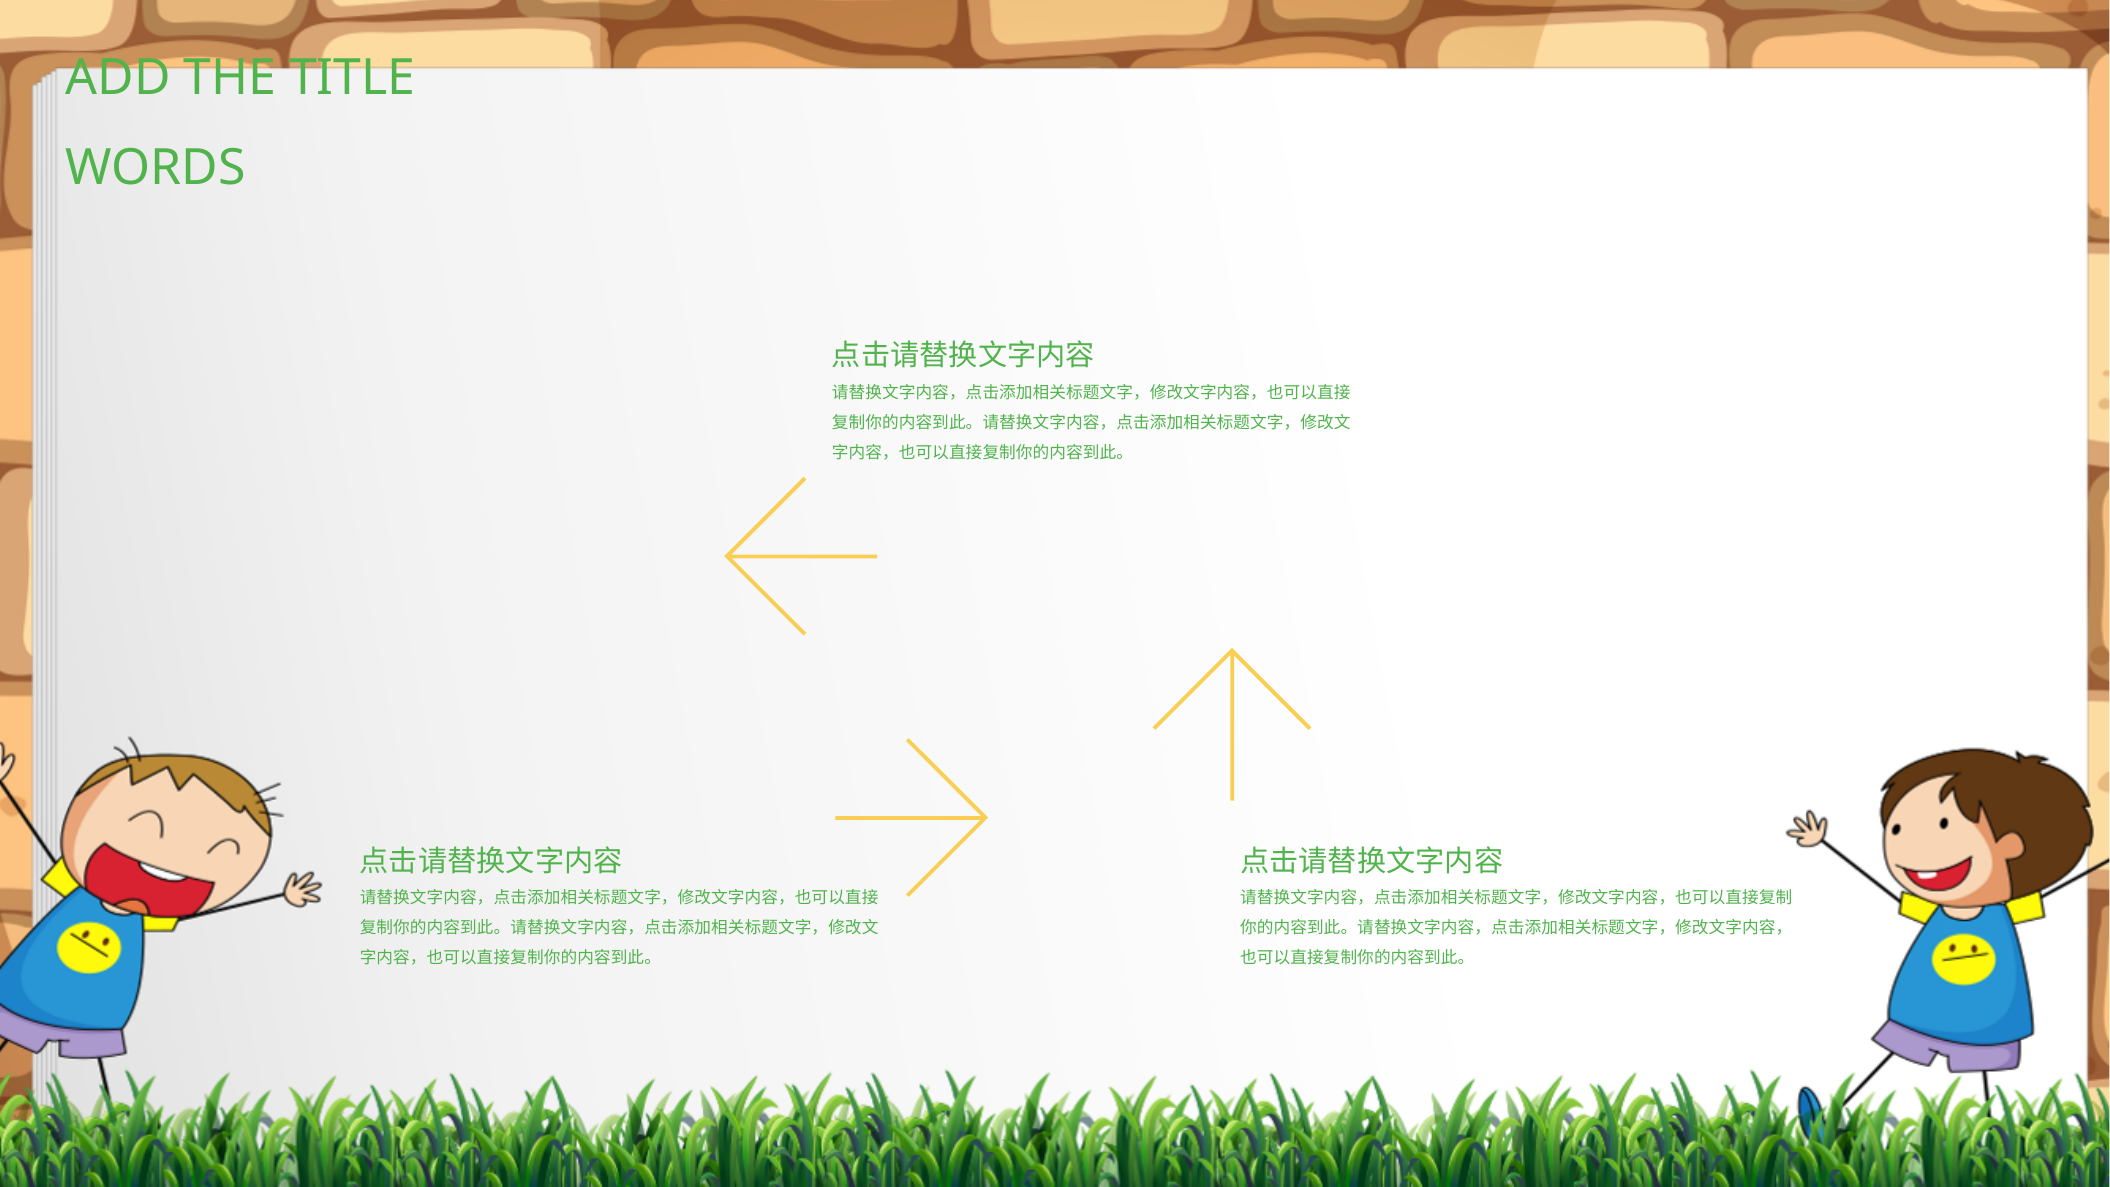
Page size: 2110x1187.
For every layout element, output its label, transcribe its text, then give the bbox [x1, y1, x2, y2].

text_box [834, 736, 990, 899]
picture [0, 0, 2110, 1187]
text_box [722, 475, 879, 638]
text_box ADD THE TITLE WORDS [50, 7, 583, 202]
text_box 点击请替换文字内容 请替换文字内容，点击添加相关标题文字，修改文字内容，也可以直接复制你的内容到此。请替换文字内容，点击添加相关标题文字，修改文字内容，也可以直接复制你的内容到此。 [351, 816, 891, 976]
text_box 点击请替换文字内容 请替换文字内容，点击添加相关标题文字，修改文字内容，也可以直接复制你的内容到此。请替换文字内容，点击添加相关标题文字，修改文字内容，也可以直接复制你的内容到此。 [1231, 816, 1812, 976]
text_box [1151, 646, 1313, 802]
text_box 点击请替换文字内容 请替换文字内容，点击添加相关标题文字，修改文字内容，也可以直接复制你的内容到此。请替换文字内容，点击添加相关标题文字，修改文字内容，也可以直接复制你的内容到此。 [823, 310, 1371, 470]
